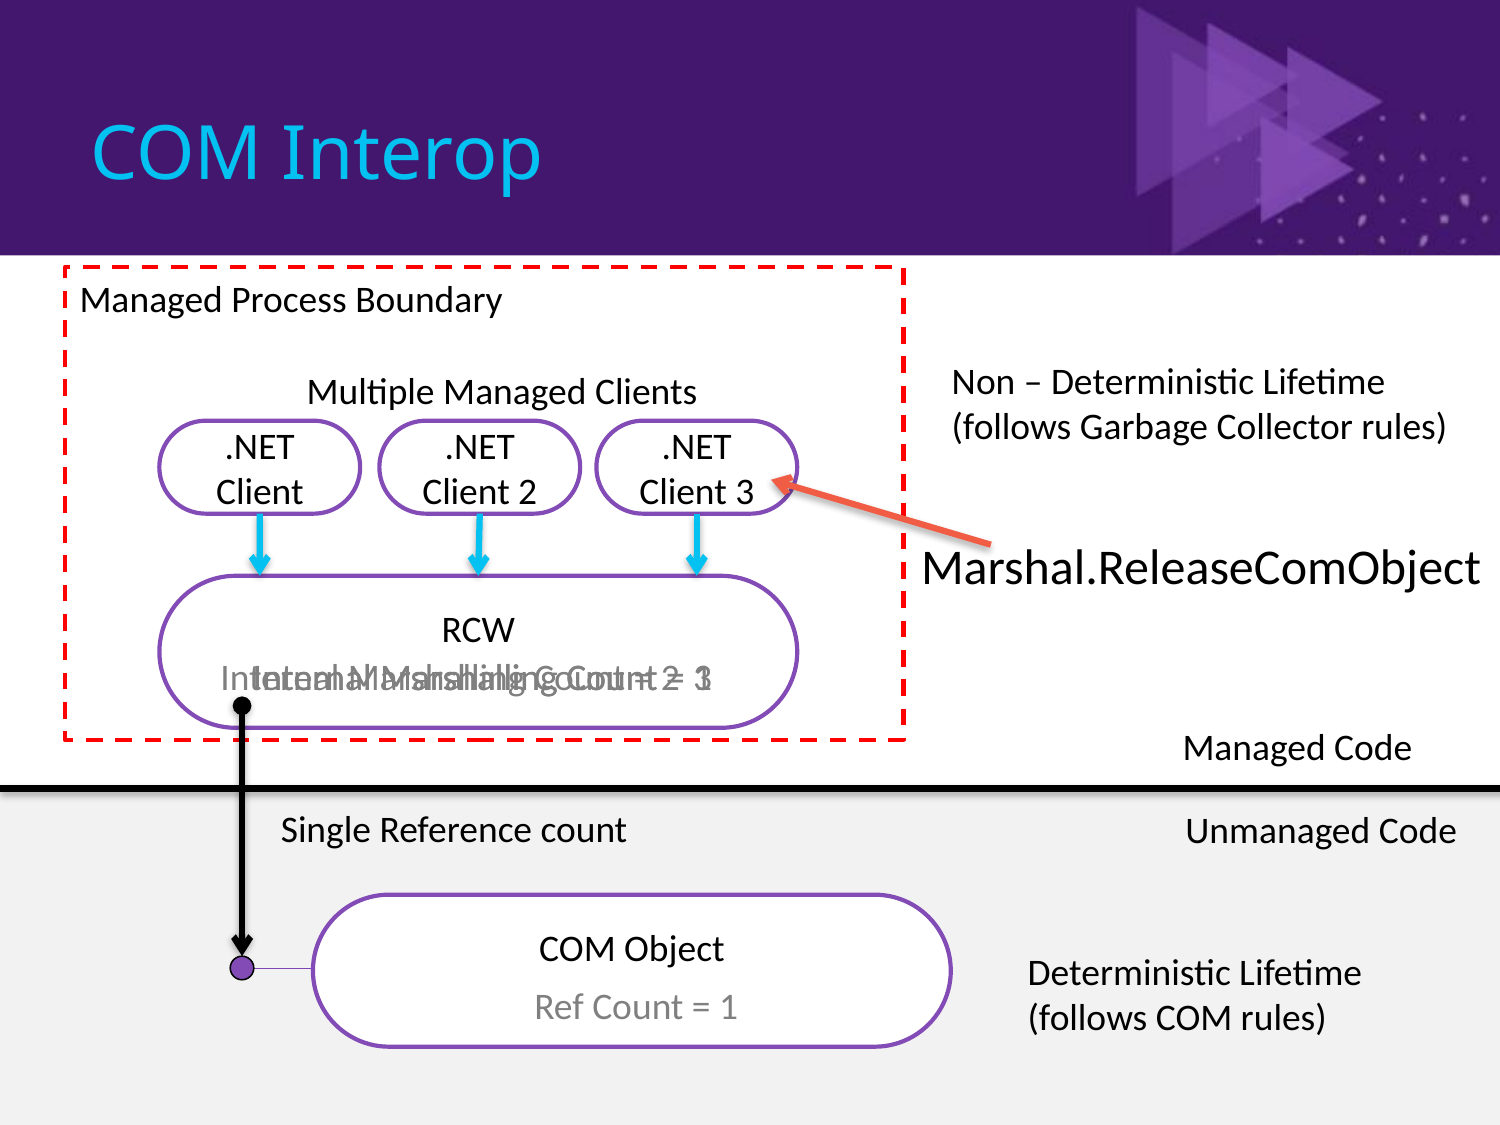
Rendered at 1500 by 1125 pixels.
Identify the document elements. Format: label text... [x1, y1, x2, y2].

text_box Marshal.ReleaseComObject [906, 527, 1497, 602]
text_box Unmanaged Code [1170, 798, 1473, 859]
text_box .NET Client 2 [377, 418, 583, 516]
text_box Deterministic Lifetime (follows COM rules) [1012, 940, 1378, 1046]
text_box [277, 908, 302, 1028]
text_box RCW [157, 573, 800, 730]
text_box Single Reference count [265, 797, 643, 857]
text_box [0, 800, 1500, 1125]
text_box Managed Code [1167, 715, 1428, 776]
text_box COM Object [310, 892, 953, 1049]
text_box .NET Client [157, 418, 363, 516]
text_box Internal Marshalling Count = 1 [696, 645, 728, 705]
title COM Interop [75, 56, 1425, 244]
text_box Ref Count = 1 [519, 974, 754, 1035]
text_box .NET Client 3 [594, 418, 800, 516]
text_box Multiple Managed Clients [291, 360, 713, 420]
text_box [770, 479, 992, 545]
text_box Managed Process Boundary [63, 265, 906, 742]
text_box Non – Deterministic Lifetime (follows Garbage Collector rules) [936, 349, 1463, 455]
picture [0, 0, 1500, 255]
text_box Internal Marshalling Count = 2 [205, 645, 696, 705]
